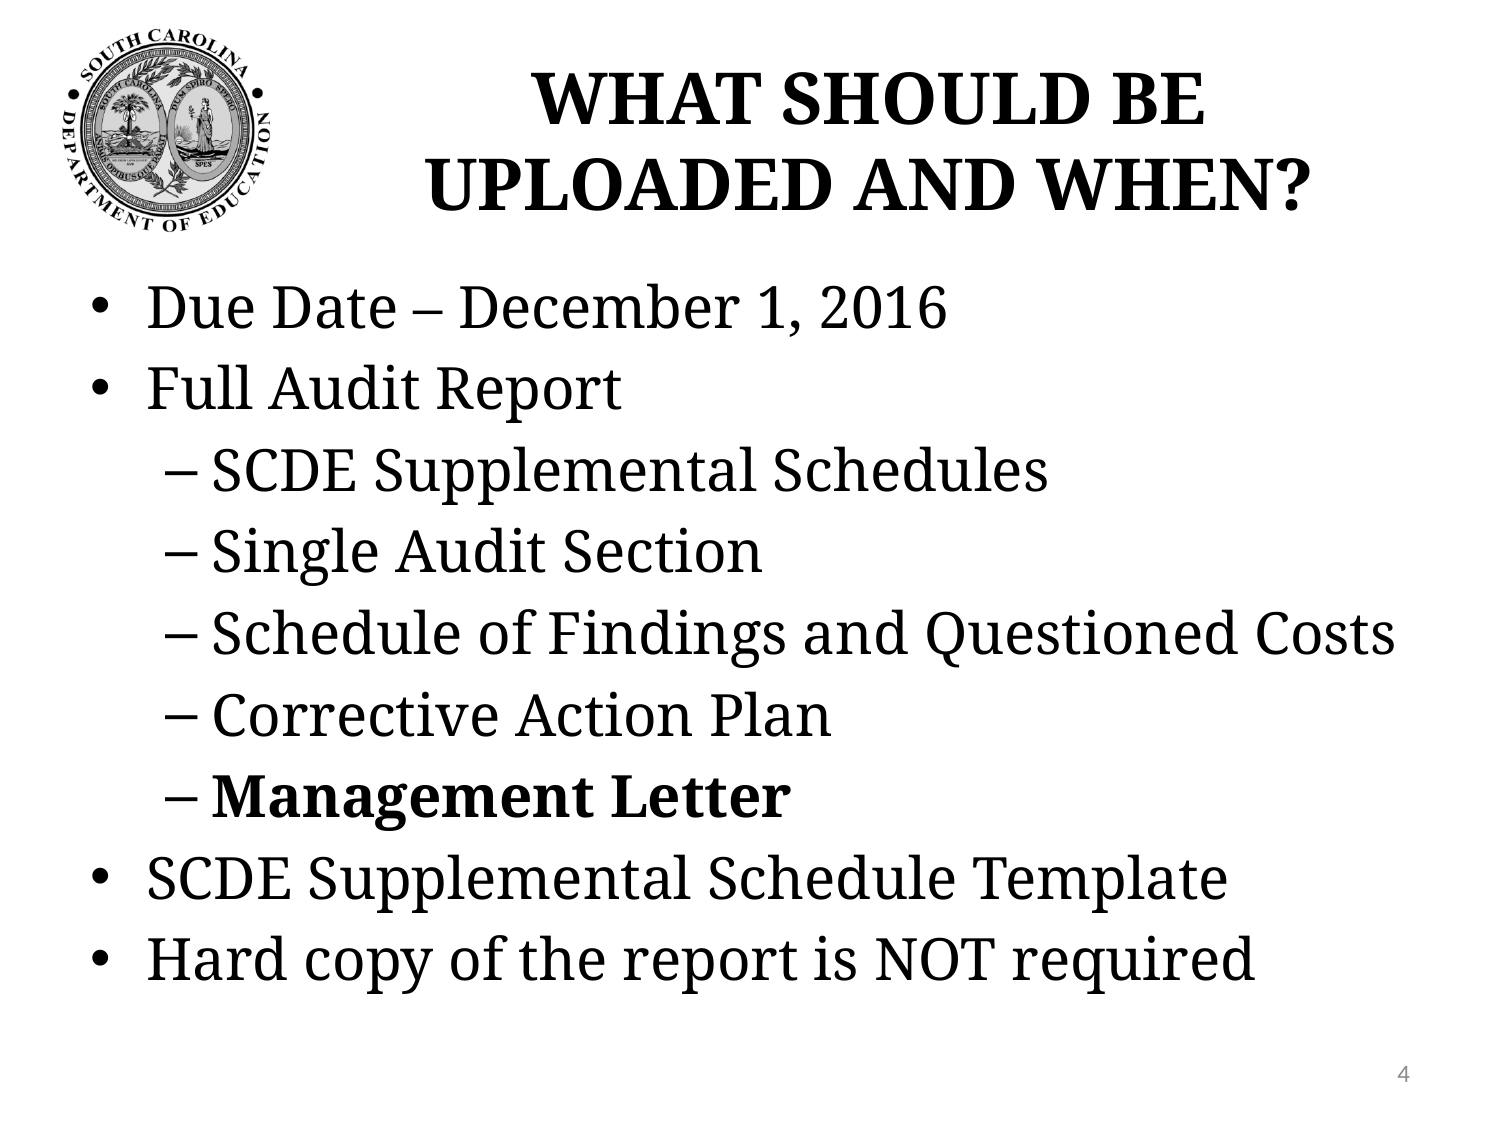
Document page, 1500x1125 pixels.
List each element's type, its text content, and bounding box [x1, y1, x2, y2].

picture [50, 24, 280, 238]
list Due Date – December 1, 2016 Full Audit Report SCDE Supplemental Schedules Single Audit Section Schedule of Findings and Questioned Costs Corrective Action Plan Management Letter SCDE Supplemental Schedule Template Hard copy of the report is NOT required [75, 262, 1425, 1005]
slide_number 4 [1074, 1042, 1425, 1103]
title WHAT SHOULD BE UPLOADED AND WHEN? [312, 45, 1425, 233]
